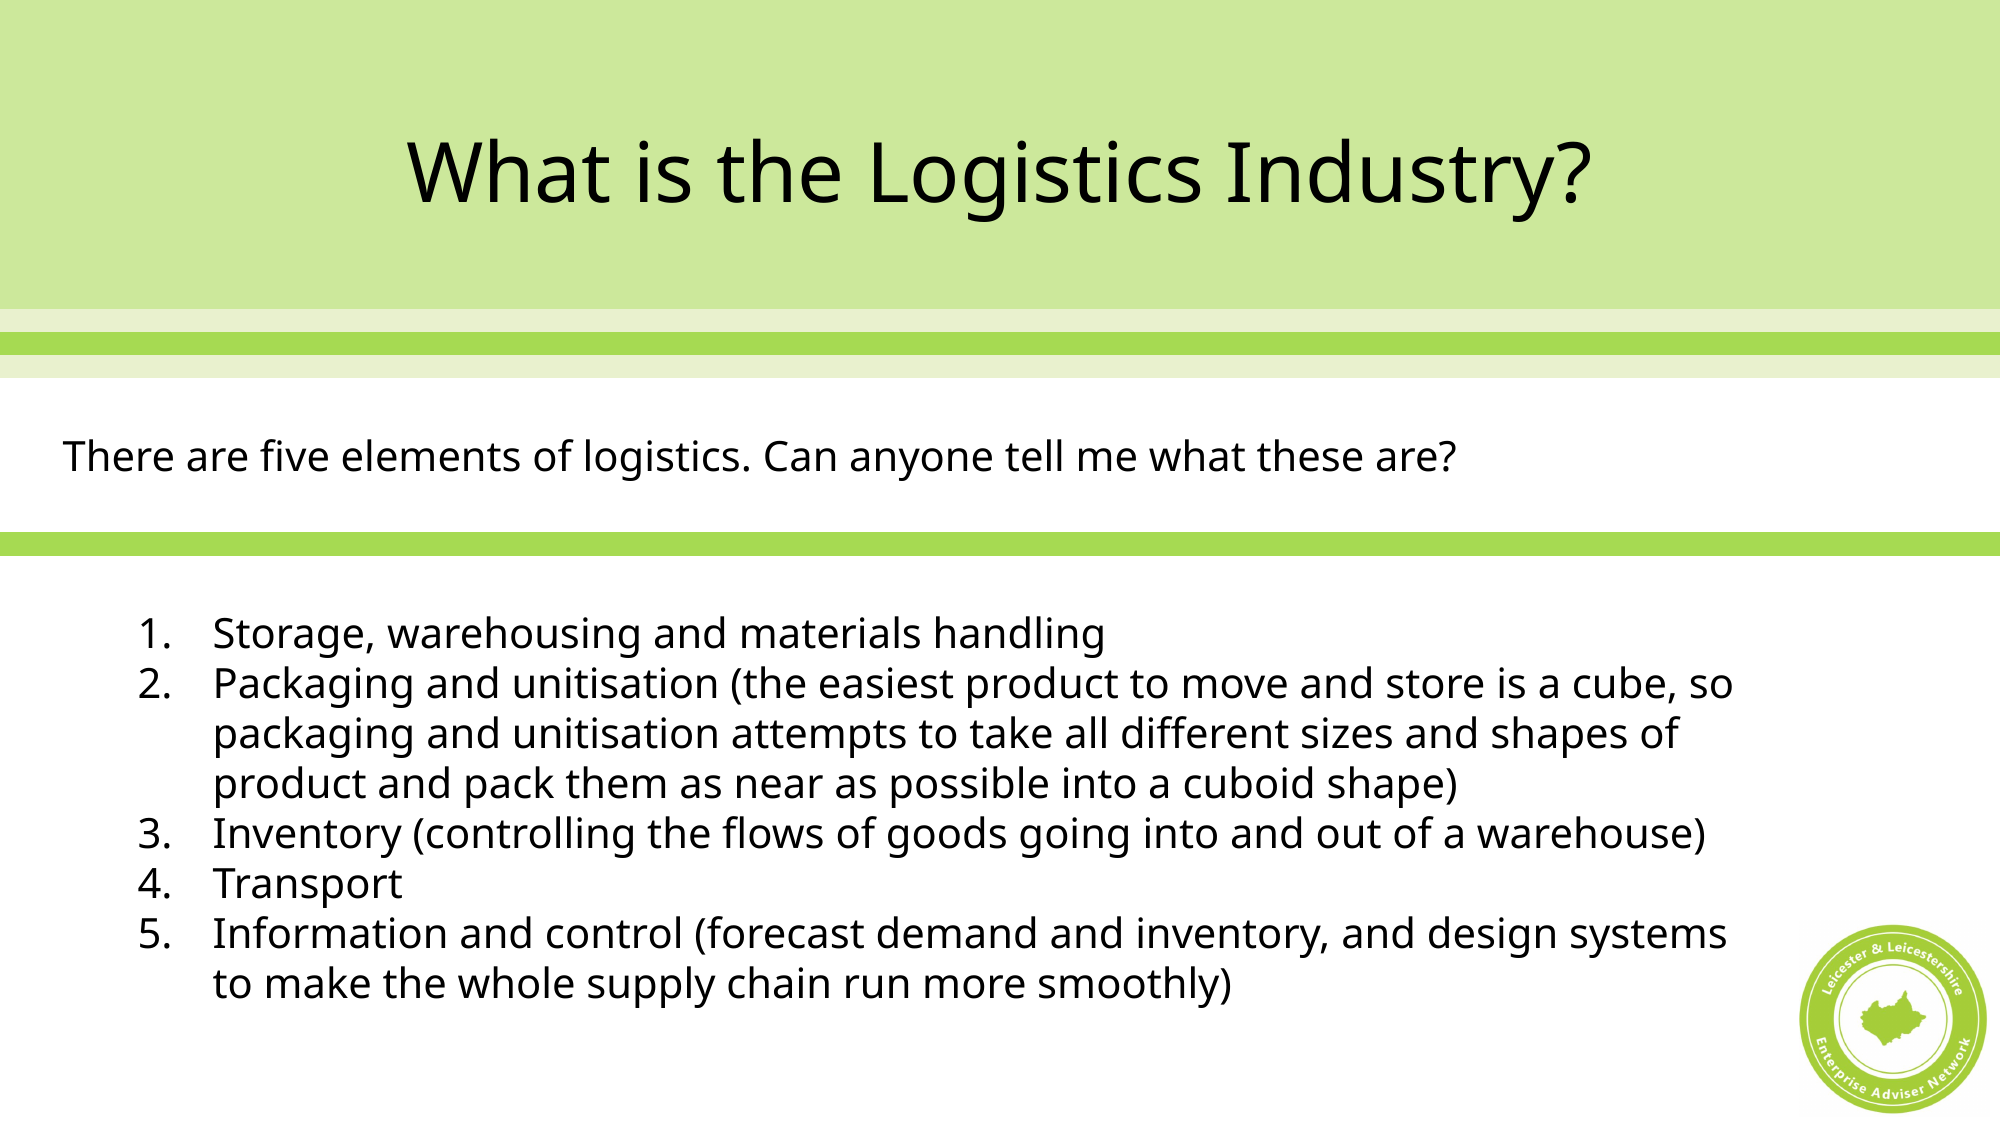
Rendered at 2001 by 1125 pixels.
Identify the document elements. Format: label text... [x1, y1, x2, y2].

text_box What is the Logistics Industry? [0, 0, 2000, 351]
text_box [0, 532, 2000, 556]
text_box There are five elements of logistics. Can anyone tell me what these are? [48, 422, 1952, 488]
text_box Storage, warehousing and materials handling Packaging and unitisation (the easiest product to move and store is a cube, so packaging and unitisation attempts to take all different sizes and shapes of product and pack them as near as possible into a cuboid shape) Inventory (controlling the flows of goods going into and out of a warehouse) Transport Information and control (forecast demand and inventory, and design systems to make the whole supply chain run more smoothly) [48, 599, 1787, 1015]
text_box [0, 355, 2000, 378]
text_box [0, 351, 2000, 355]
picture [1799, 920, 1990, 1117]
